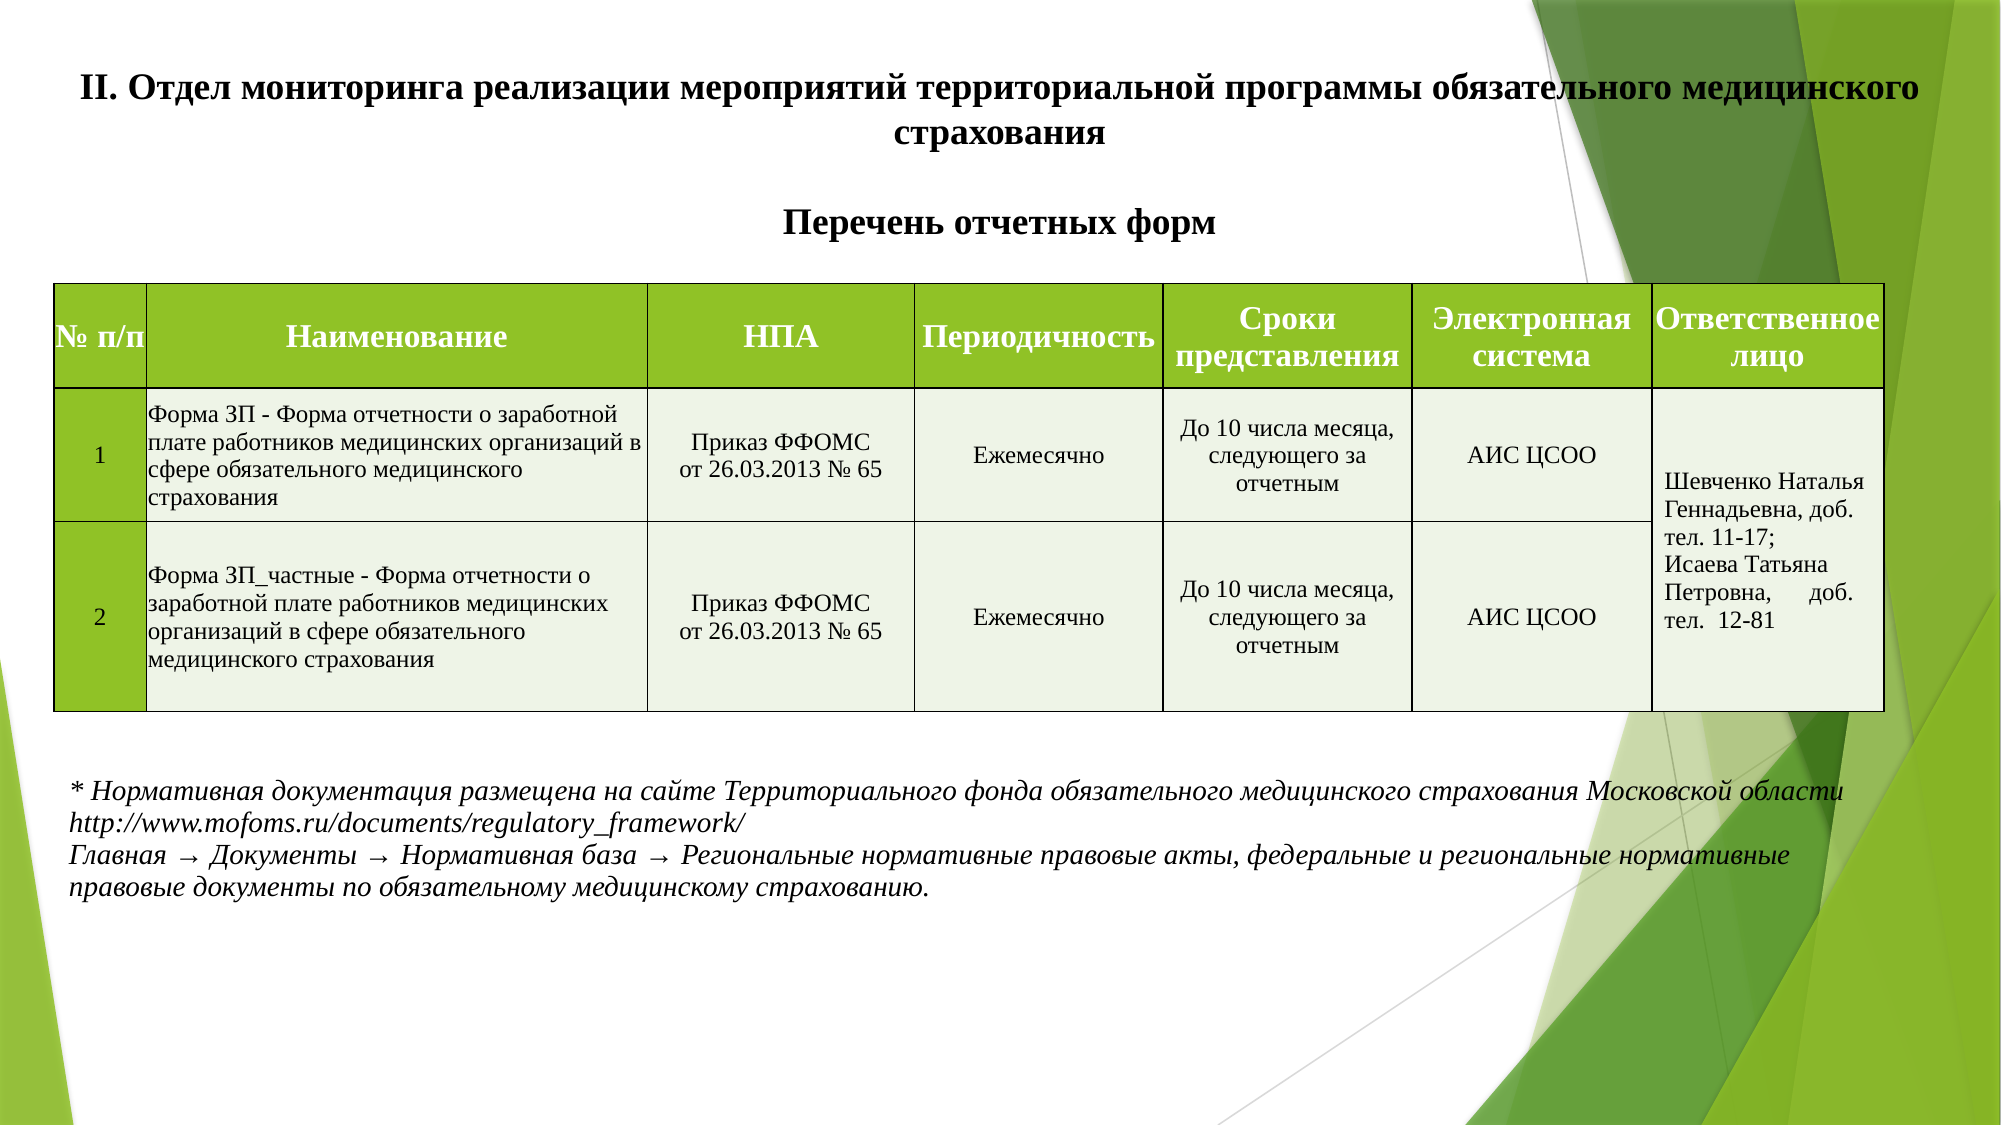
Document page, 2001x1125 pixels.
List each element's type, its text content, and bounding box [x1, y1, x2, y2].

table_header Наименование [147, 284, 647, 387]
text_box II. Отдел мониторинга реализации мероприятий территориальной программы обязательного медицинского страхования Перечень отчетных форм [53, 0, 1946, 250]
table_header Периодичность [915, 284, 1162, 387]
table_cell До 10 числа месяца, следующего за отчетным [1164, 389, 1411, 521]
title * Нормативная документация размещена на сайте Территориального фонда обязательного медицинского страхования Московской области http://www.mofoms.ru/documents/regulatory_framework/ Главная → Документы → Нормативная база → Региональные нормативные правовые акты, федеральные и региональные нормативные правовые документы по обязательному медицинскому страхованию. [54, 766, 1884, 983]
table_cell До 10 числа месяца, следующего за отчетным [1164, 522, 1411, 711]
table_header Электронная система [1413, 284, 1651, 387]
table_cell АИС ЦСОО [1413, 522, 1651, 711]
table_cell Ежемесячно [915, 522, 1162, 711]
table_cell Приказ ФФОМС от 26.03.2013 № 65 [648, 522, 914, 711]
table_cell 2 [55, 522, 146, 711]
table_cell Ежемесячно [915, 389, 1162, 521]
table_header Ответственное лицо [1653, 284, 1883, 387]
table_cell Приказ ФФОМС от 26.03.2013 № 65 [648, 389, 914, 521]
table_cell Форма ЗП_частные - Форма отчетности о заработной плате работников медицинских организаций в сфере обязательного медицинского страхования [147, 522, 647, 711]
table_header НПА [648, 284, 914, 387]
table_header Сроки представления [1164, 284, 1411, 387]
table_cell 1 [55, 389, 146, 521]
table_cell АИС ЦСОО [1413, 389, 1651, 521]
table_cell Шевченко Наталья Геннадьевна, доб. тел. 11-17; Исаева Татьяна Петровна, доб. тел. 12-81 [1653, 389, 1883, 711]
table_cell Форма ЗП - Форма отчетности о заработной плате работников медицинских организаций в сфере обязательного медицинского страхования [147, 389, 647, 521]
table_header № п/п [55, 284, 146, 387]
